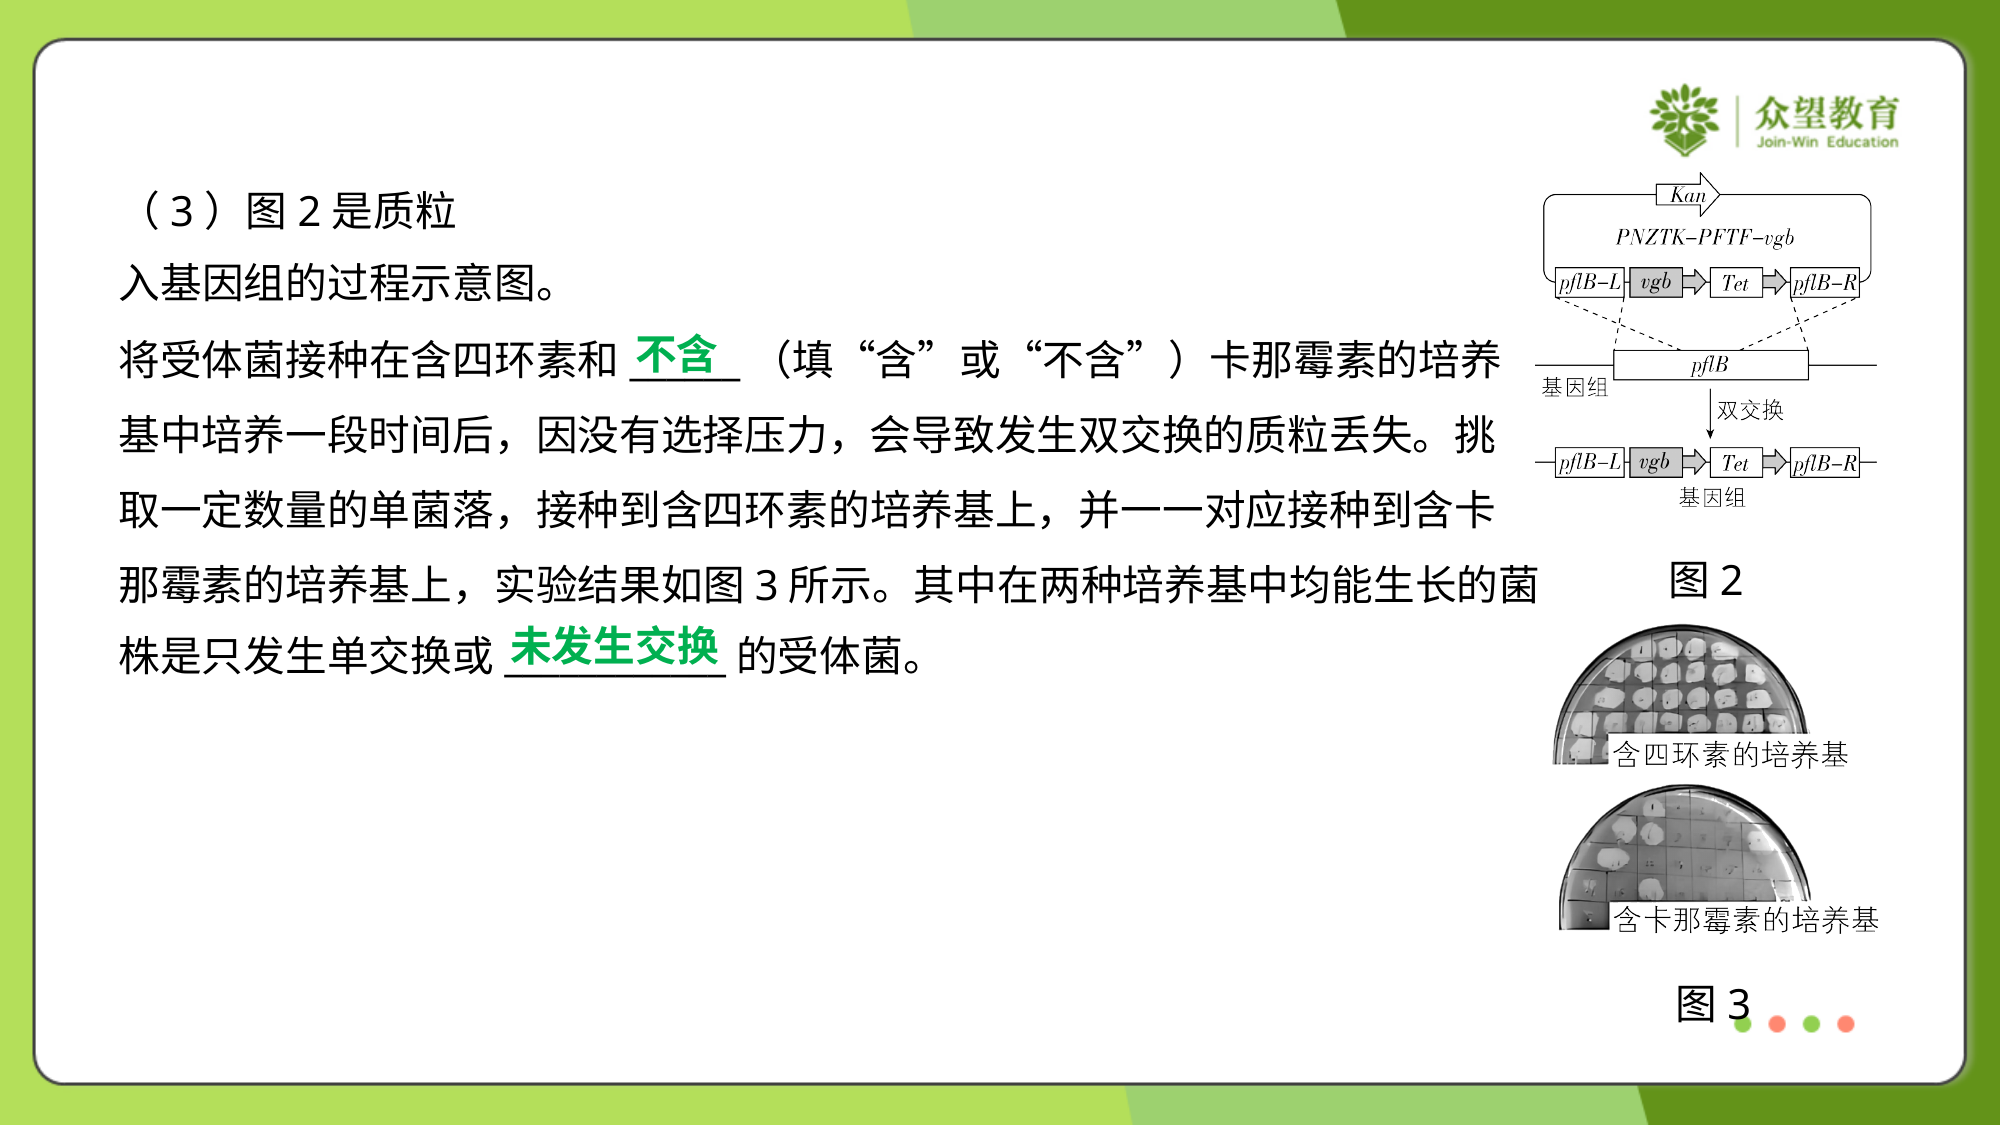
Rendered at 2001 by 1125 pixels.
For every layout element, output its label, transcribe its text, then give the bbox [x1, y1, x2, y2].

text_box 图2 [1668, 531, 1744, 619]
text_box 未发生交换 [495, 599, 734, 664]
text_box 将受体菌接种在含四环素和______（填“含”或“不含”）卡那霉素的培养 基中培养一段时间后，因没有选择压力，会导致发生双交换的质粒丢失。挑 取一定数量的单菌落，接种到含四环素的培养基上，并一一对应接种到含卡 那霉素的培养基上，实验结果如图3所示。其中在两种培养基中均能生长的菌 株是只发生单交换或____________的受体菌。 [118, 308, 1530, 673]
picture [0, 0, 2000, 1125]
text_box 不含 [620, 302, 734, 370]
text_box 图3 [1675, 955, 1752, 1089]
